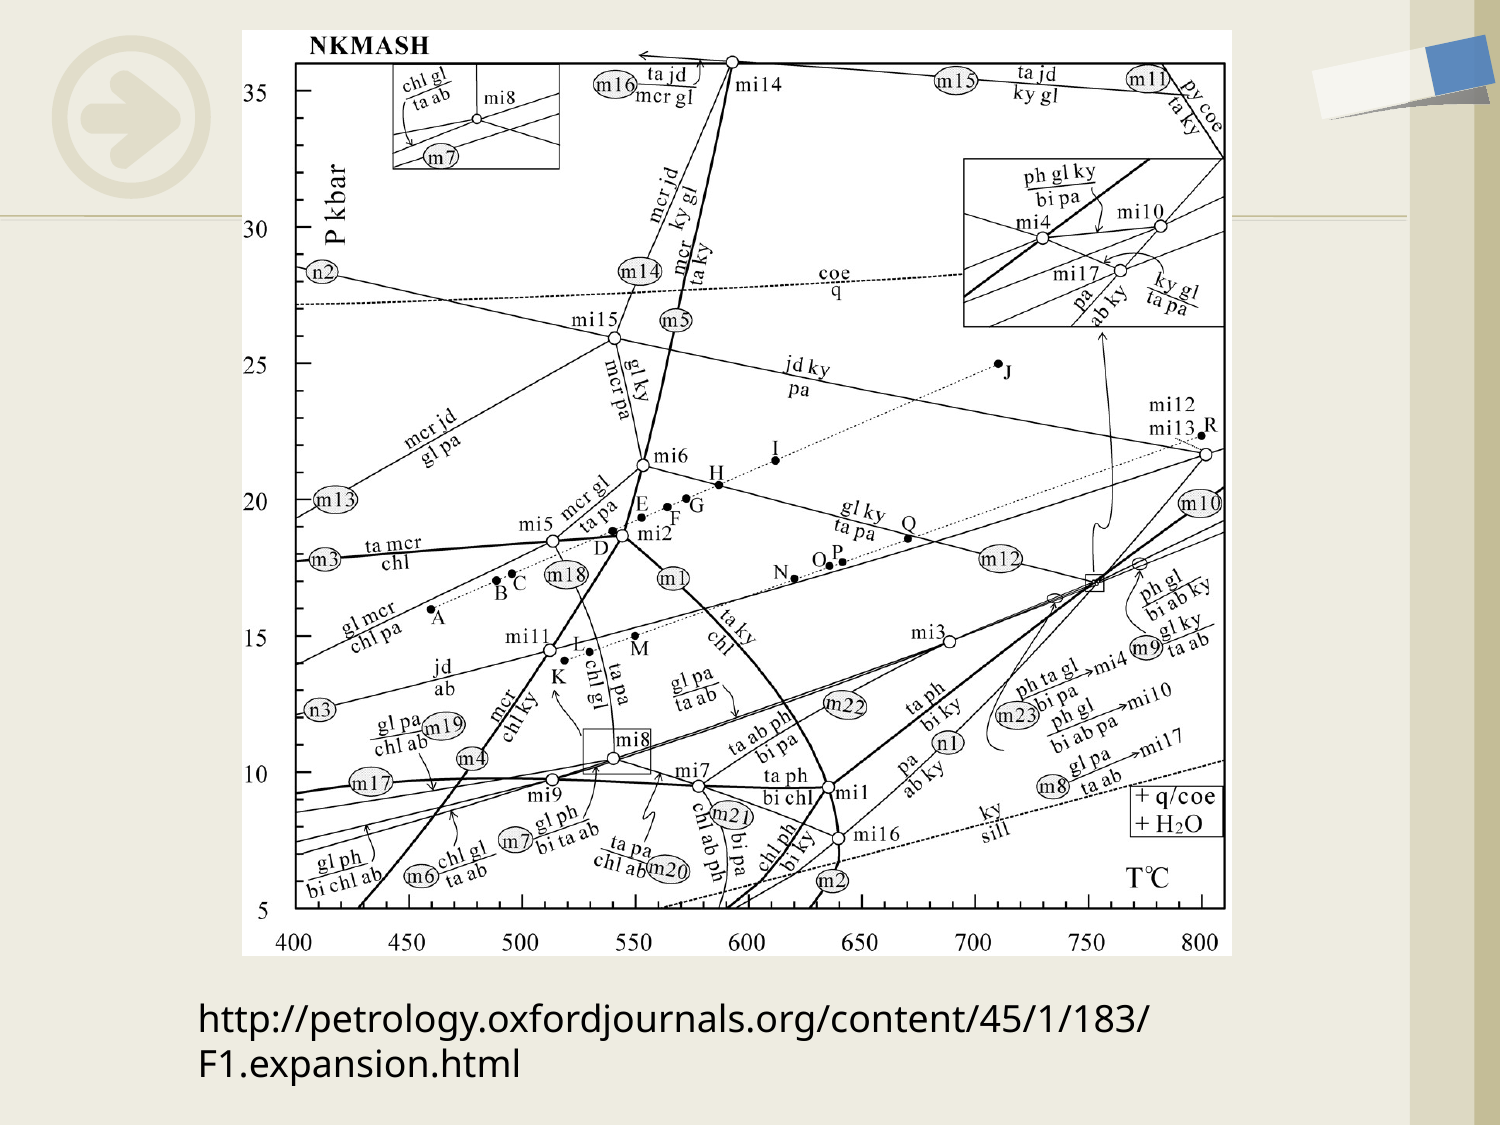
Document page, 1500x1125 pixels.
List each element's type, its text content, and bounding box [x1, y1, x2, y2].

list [241, 30, 1233, 957]
text_box http://petrology.oxfordjournals.org/content/45/1/183/F1.expansion.html [182, 987, 1471, 1093]
